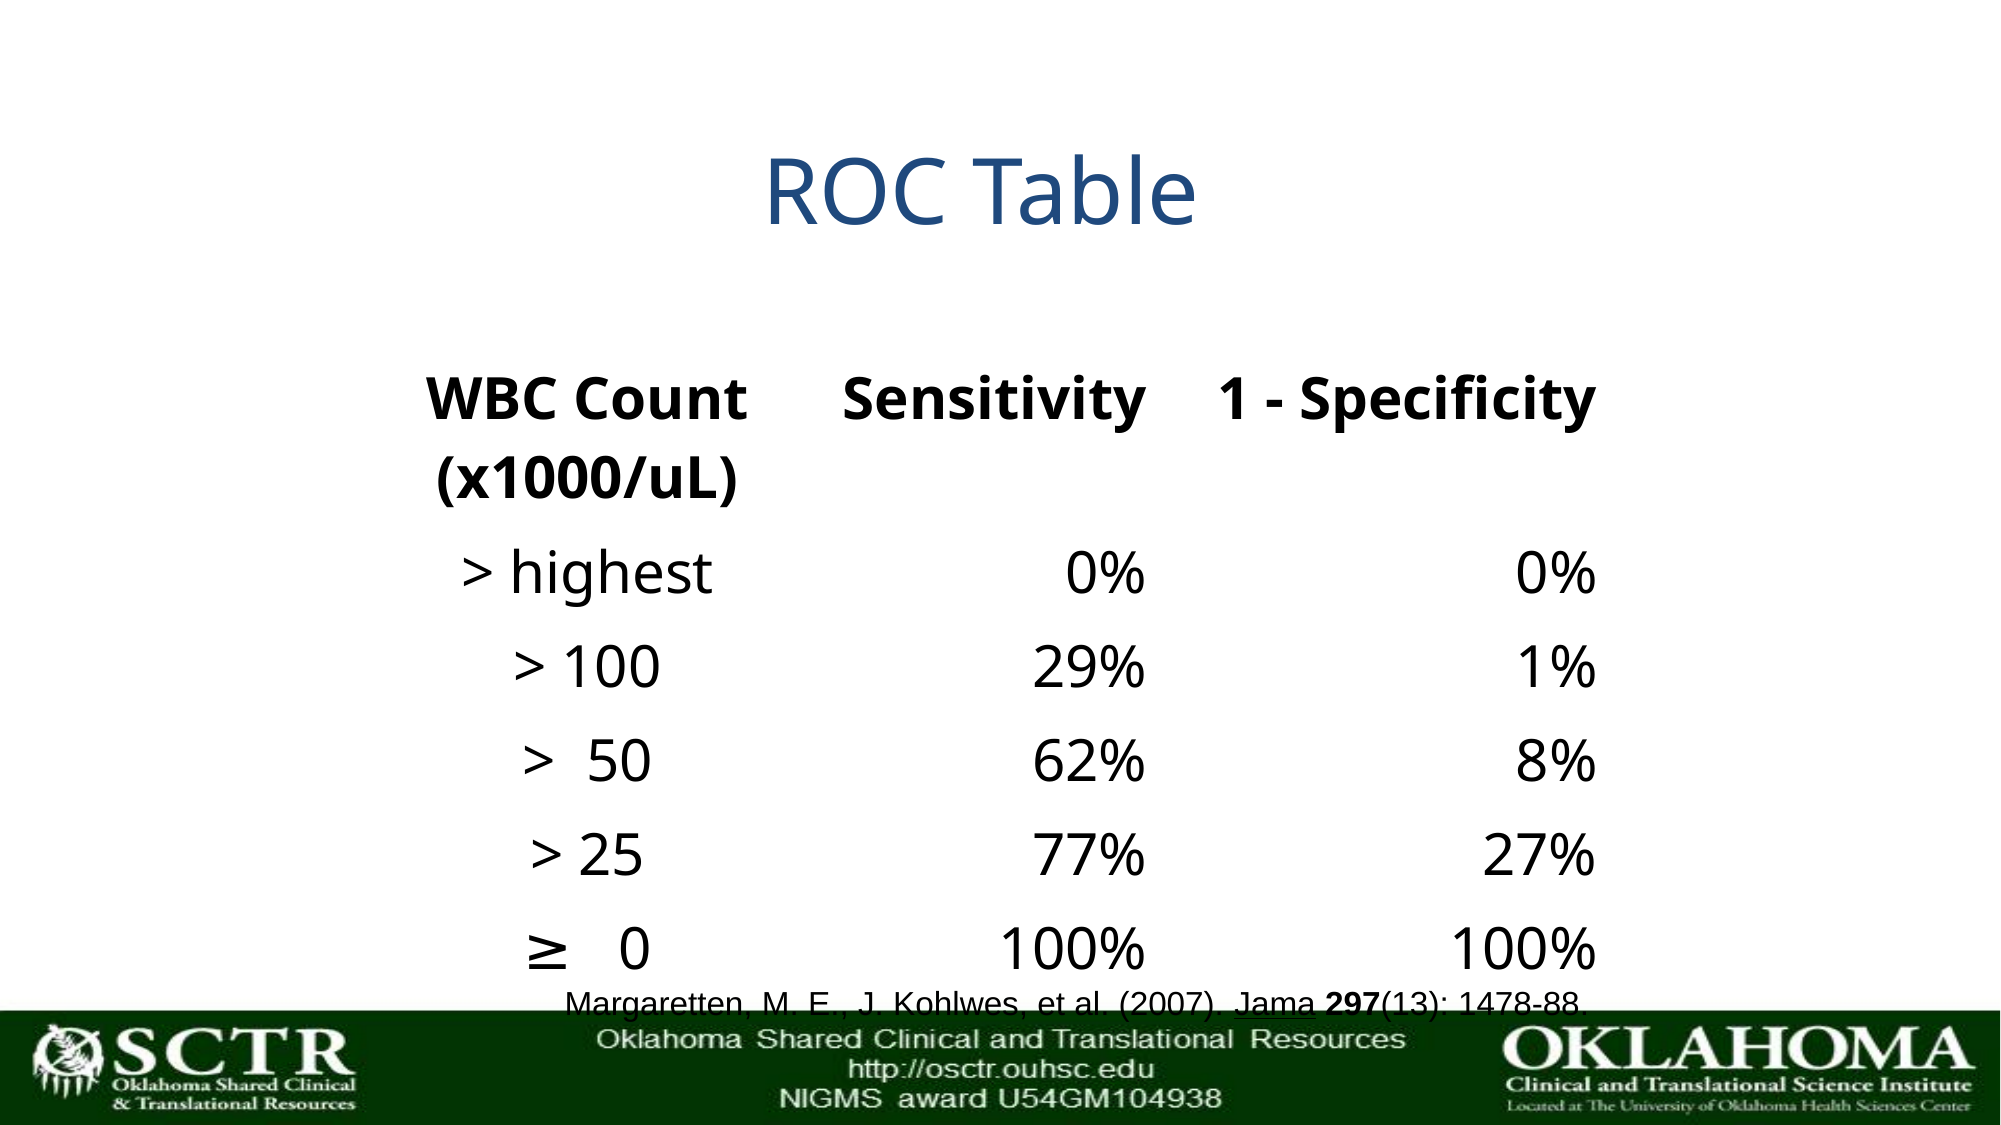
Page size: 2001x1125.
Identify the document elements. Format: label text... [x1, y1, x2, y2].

table_cell > 50 [388, 712, 788, 806]
table_cell 29% [788, 618, 1162, 712]
table_header Sensitivity [788, 350, 1162, 523]
table_header 1 - Specificity [1162, 350, 1612, 523]
table_cell 0% [788, 523, 1162, 618]
picture [0, 0, 2001, 1125]
text_box ROC Table [438, 35, 1718, 250]
table_cell 27% [1162, 806, 1612, 900]
table_cell 62% [788, 712, 1162, 806]
table_cell 0% [1162, 523, 1612, 618]
table_cell 77% [788, 806, 1162, 900]
table_cell 8% [1162, 712, 1612, 806]
table_cell 100% [1162, 900, 1612, 974]
text_box Margaretten, M. E., J. Kohlwes, et al. (2007). Jama 297(13): 1478-88. [549, 974, 1688, 1030]
table_cell > 25 [388, 806, 788, 900]
table_cell 1% [1162, 618, 1612, 712]
table_cell > 100 [388, 618, 788, 712]
table_cell ≥ 0 [388, 900, 788, 994]
table_header WBC Count (x1000/uL) [388, 350, 788, 523]
table_cell 100% [788, 900, 1162, 974]
table_cell > highest [388, 523, 788, 618]
